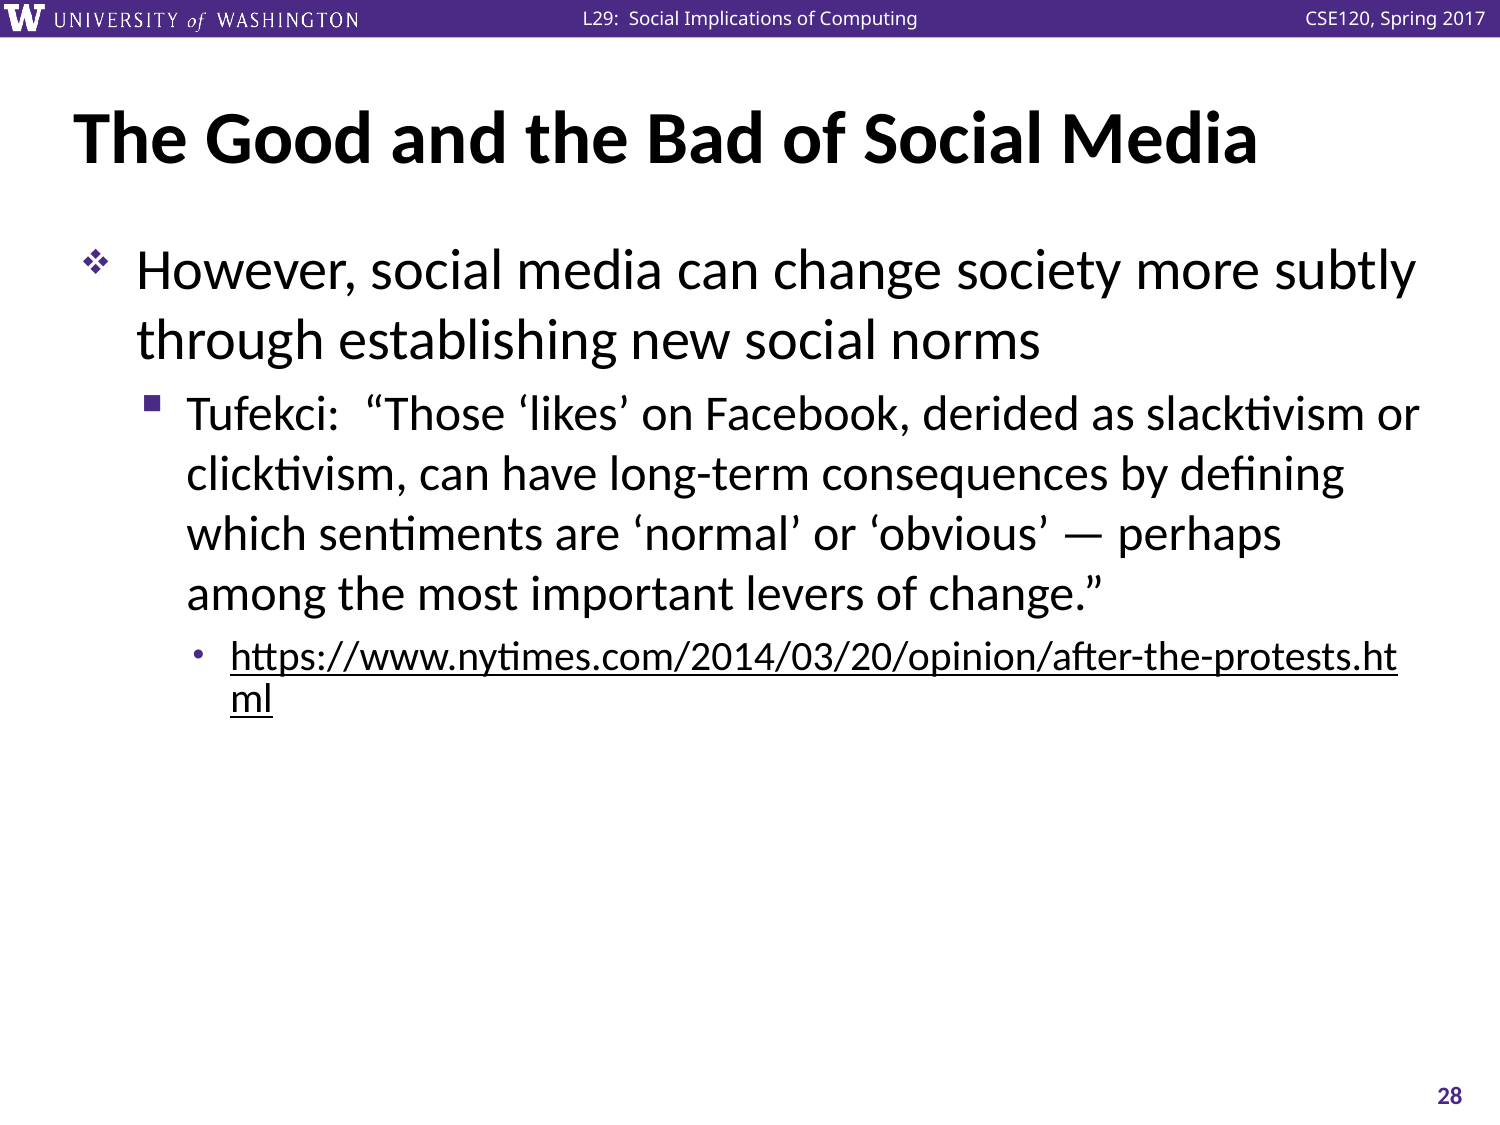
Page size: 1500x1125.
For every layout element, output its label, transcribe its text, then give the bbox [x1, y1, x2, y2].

slide_number 28 [1400, 1065, 1500, 1125]
title The Good and the Bad of Social Media [58, 71, 1438, 197]
picture [4, 4, 358, 32]
list However, social media can change society more subtly through establishing new social norms Tufekci: “Those ‘likes’ on Facebook, derided as slacktivism or clicktivism, can have long-term consequences by defining which sentiments are ‘normal’ or ‘obvious’ — perhaps among the most important levers of change.” https://www.nytimes.com/2014/03/20/opinion/after-the-protests.html [64, 223, 1438, 1040]
